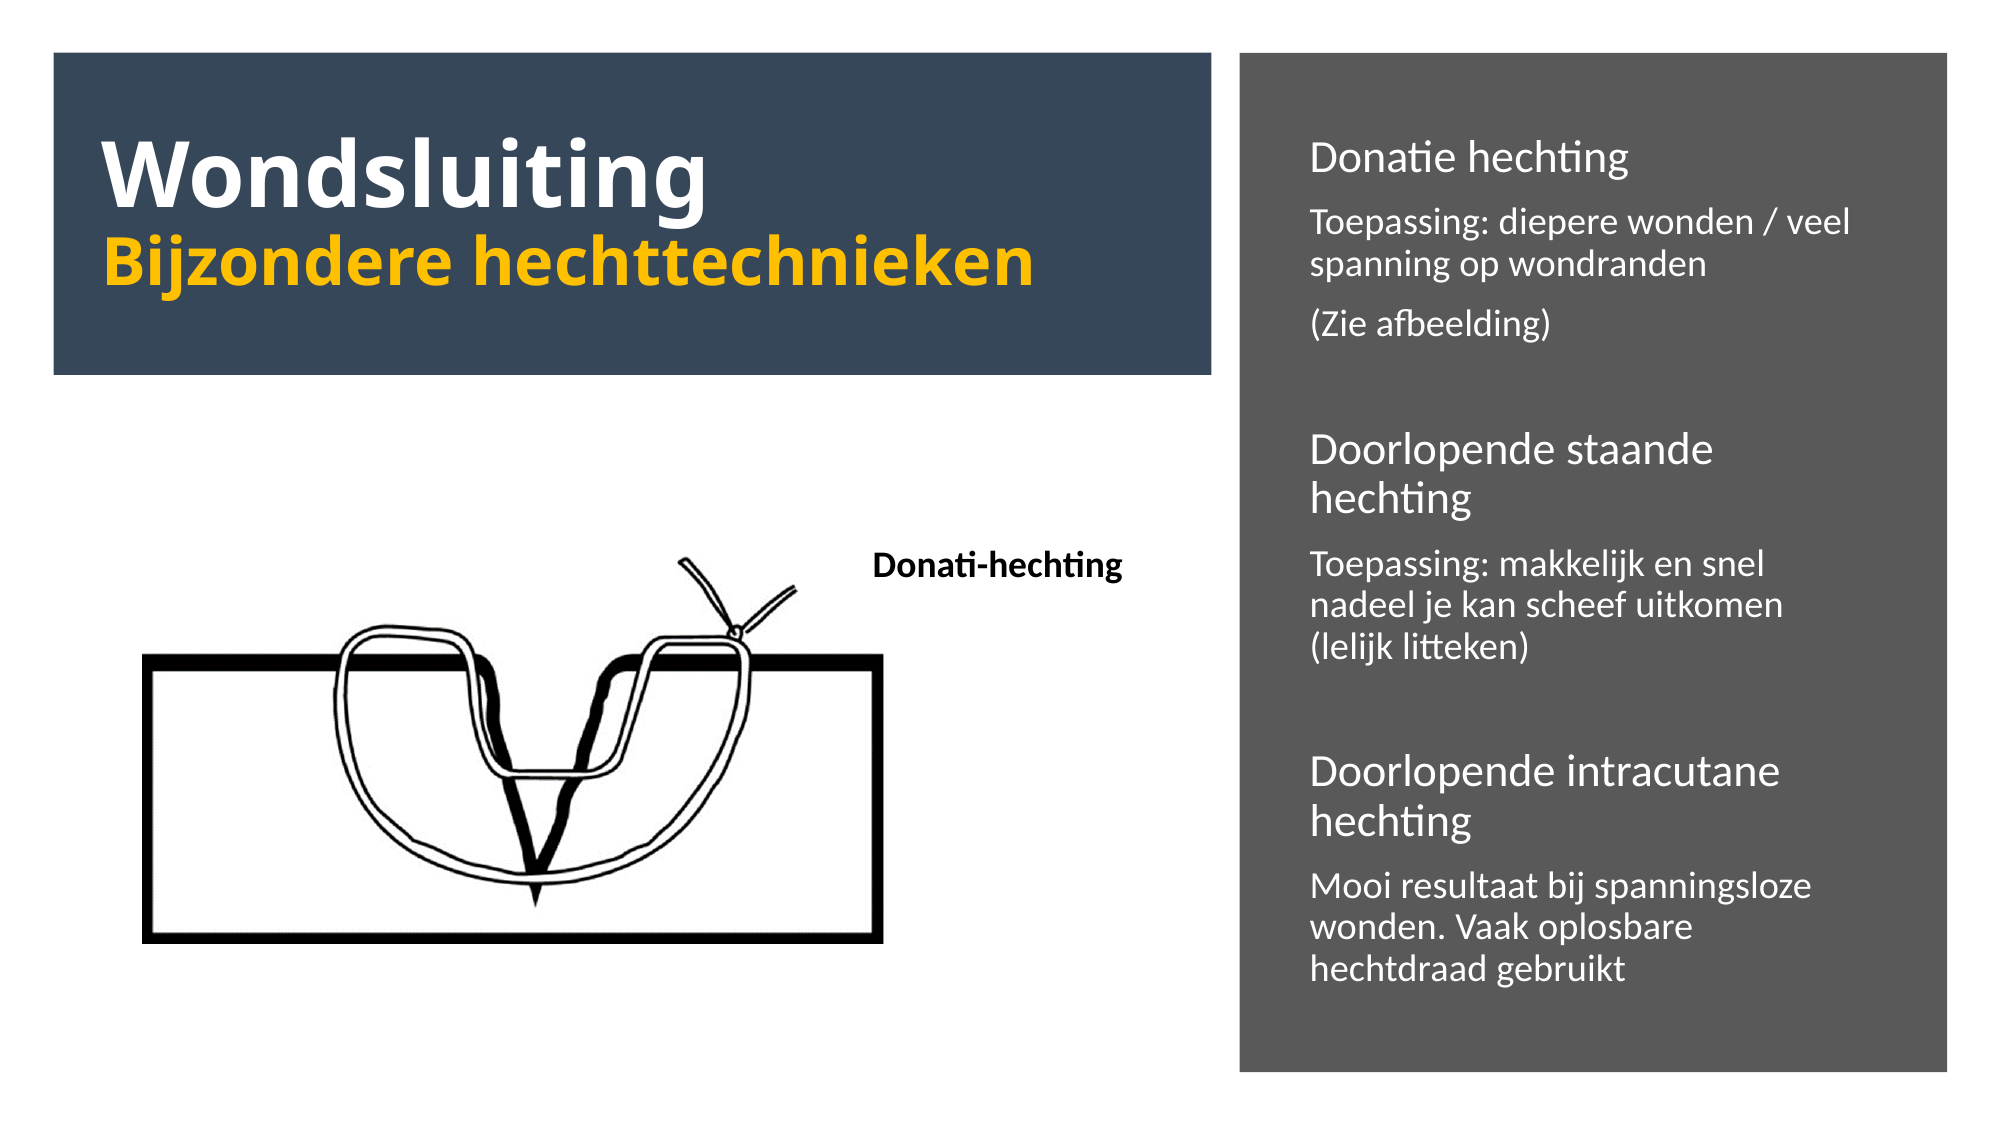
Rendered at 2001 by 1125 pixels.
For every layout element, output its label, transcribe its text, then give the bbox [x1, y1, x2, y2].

text_box Donati-hechting [857, 532, 1147, 592]
title Wondsluiting Bijzondere hechttechnieken [85, 80, 1168, 348]
list Donatie hechting Toepassing: diepere wonden / veel spanning op wondranden (Zie afbeelding) Doorlopende staande hechting Toepassing: makkelijk en snel nadeel je kan scheef uitkomen (lelijk litteken) Doorlopende intracutane hechting Mooi resultaat bij spanningsloze wonden. Vaak oplosbare hechtdraad gebruikt [1294, 125, 1871, 1000]
text_box [1239, 52, 1948, 1073]
picture [142, 556, 884, 944]
text_box [53, 52, 1212, 376]
